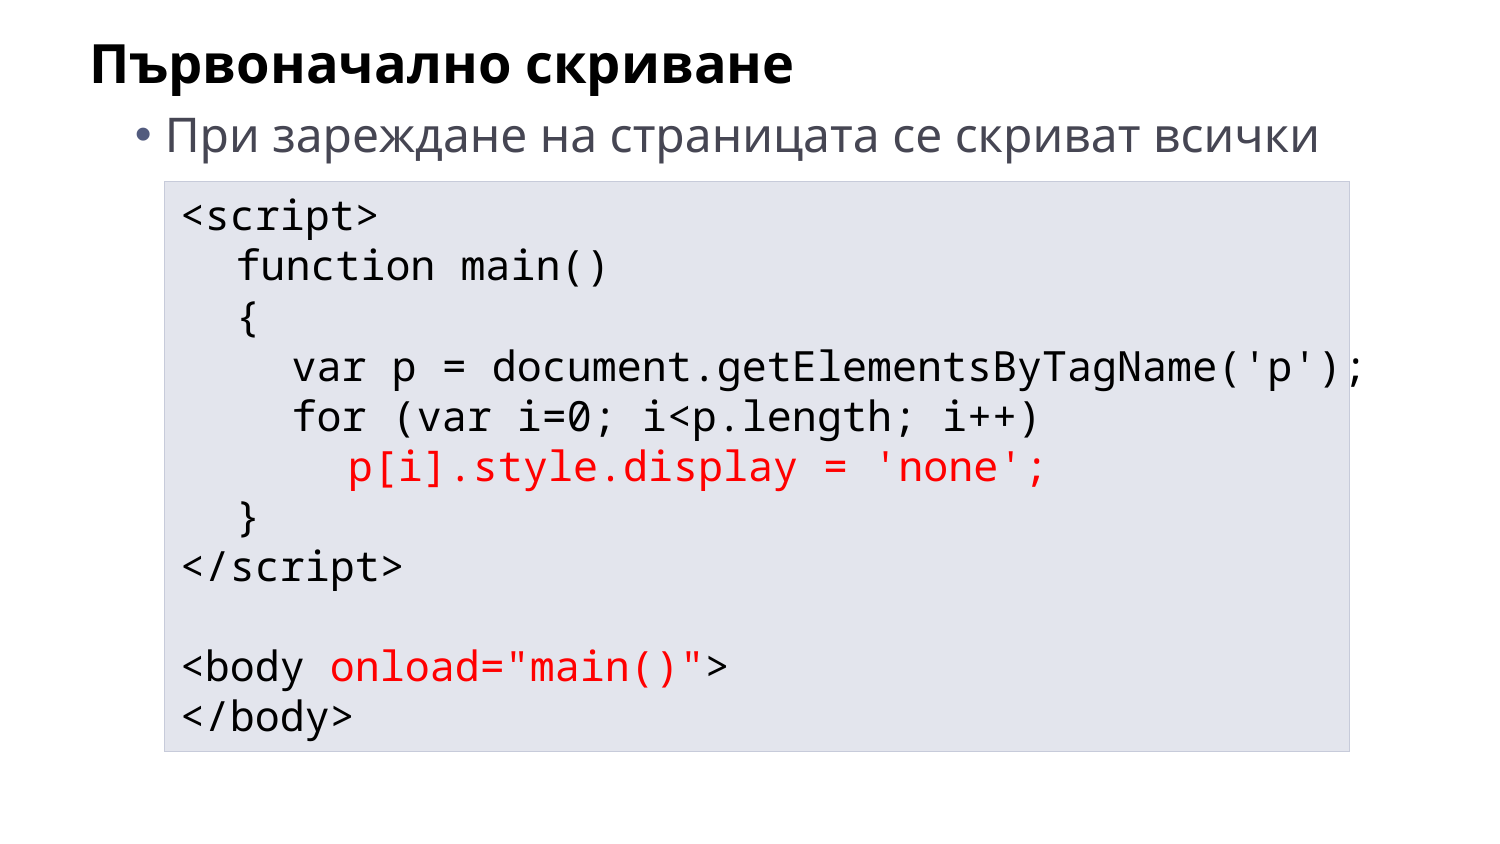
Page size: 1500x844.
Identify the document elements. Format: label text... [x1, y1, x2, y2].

list Първоначално скриване При зареждане на страницата се скриват всички отговори [75, 21, 1475, 835]
text_box <script> function main() { var p = document.getElementsByTagName('p'); for (var i=0; i<p.length; i++) p[i].style.display = 'none'; } </script> <body onload="main()"> </body> [164, 181, 1350, 752]
